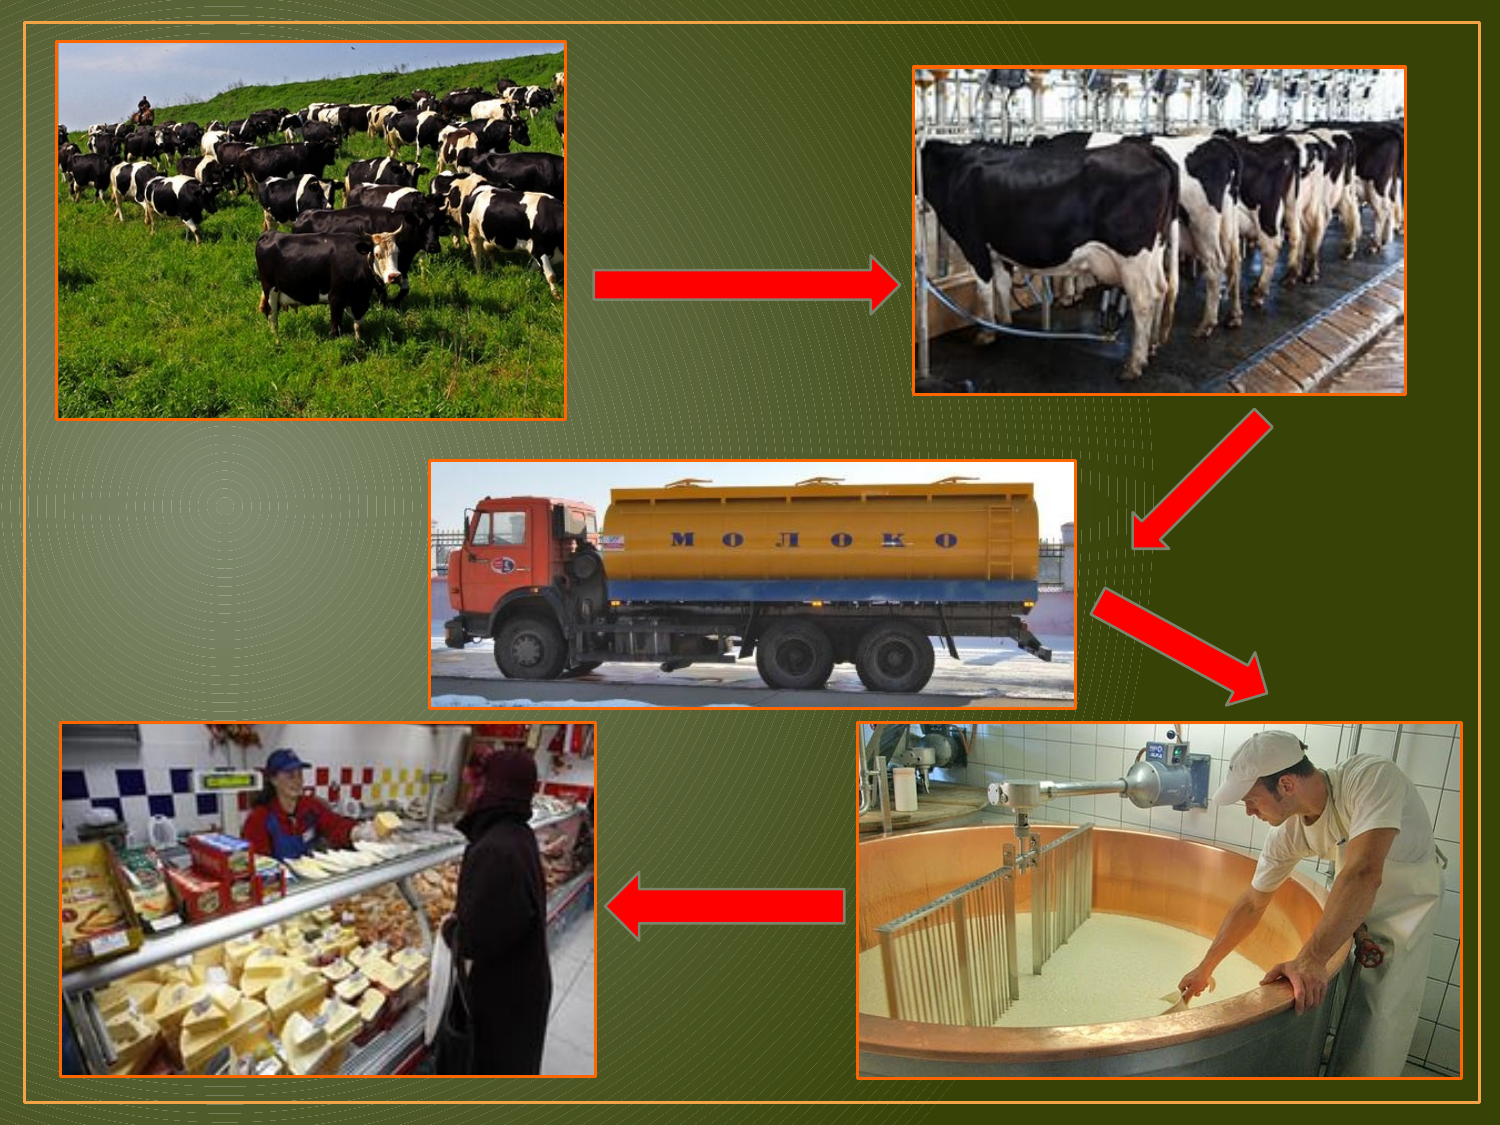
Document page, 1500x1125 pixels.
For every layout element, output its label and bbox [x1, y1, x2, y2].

picture [430, 462, 1075, 707]
picture [58, 42, 565, 419]
picture [858, 723, 1461, 1078]
text_box [603, 870, 846, 942]
picture [61, 723, 594, 1076]
text_box [592, 254, 902, 316]
text_box [1089, 586, 1269, 707]
text_box [1131, 407, 1274, 551]
picture [915, 68, 1404, 393]
